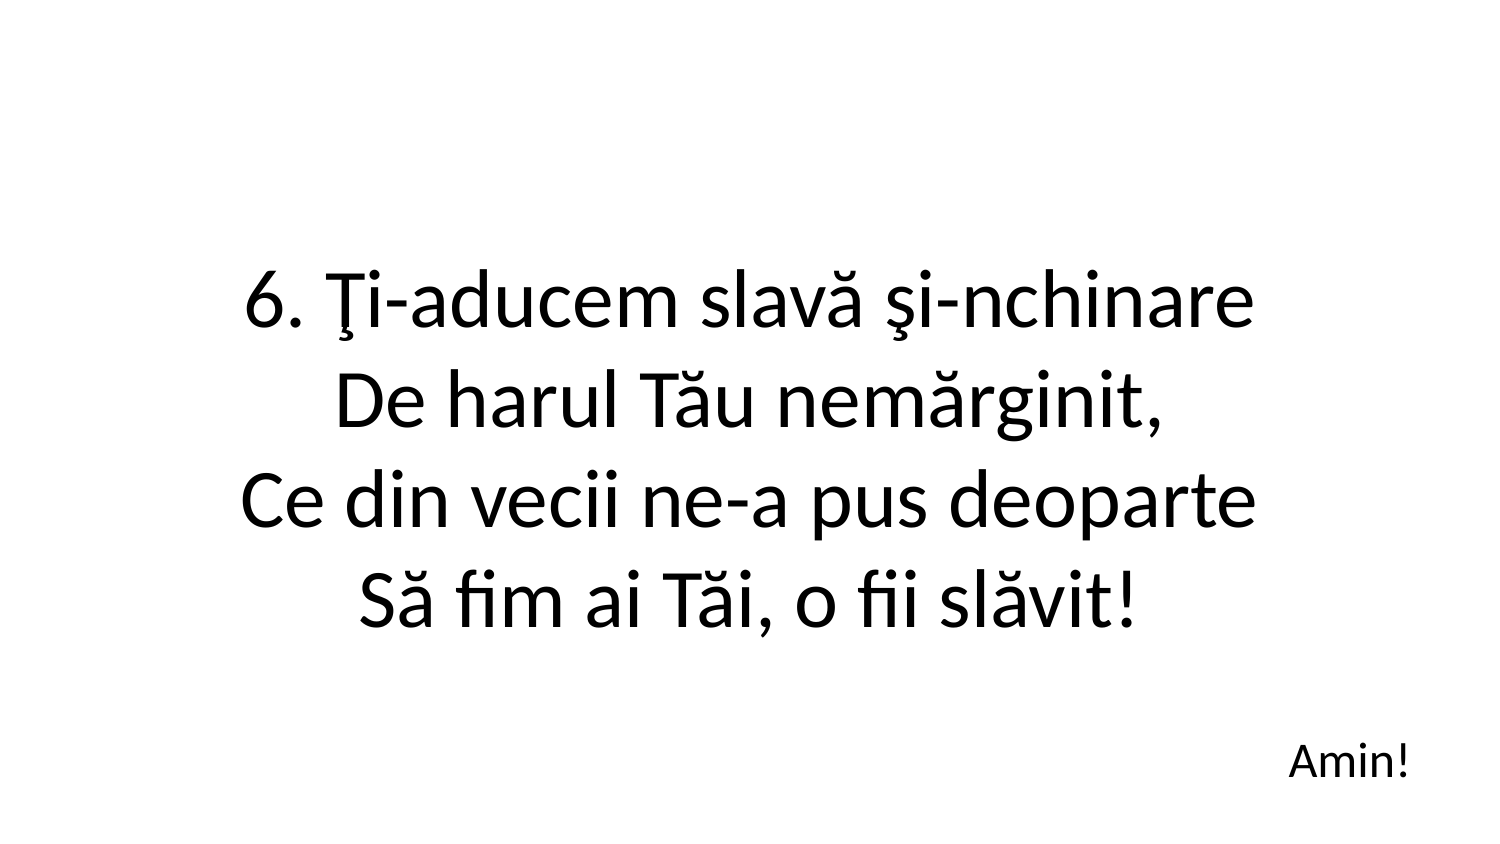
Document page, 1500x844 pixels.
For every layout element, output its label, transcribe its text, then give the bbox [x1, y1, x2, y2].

text_box 6. Ţi-aducem slavă şi-nchinare De harul Tău nemărginit, Ce din vecii ne-a pus deoparte Să fim ai Tăi, o fii slăvit! [225, 192, 1275, 652]
text_box Amin! [1273, 674, 1427, 795]
